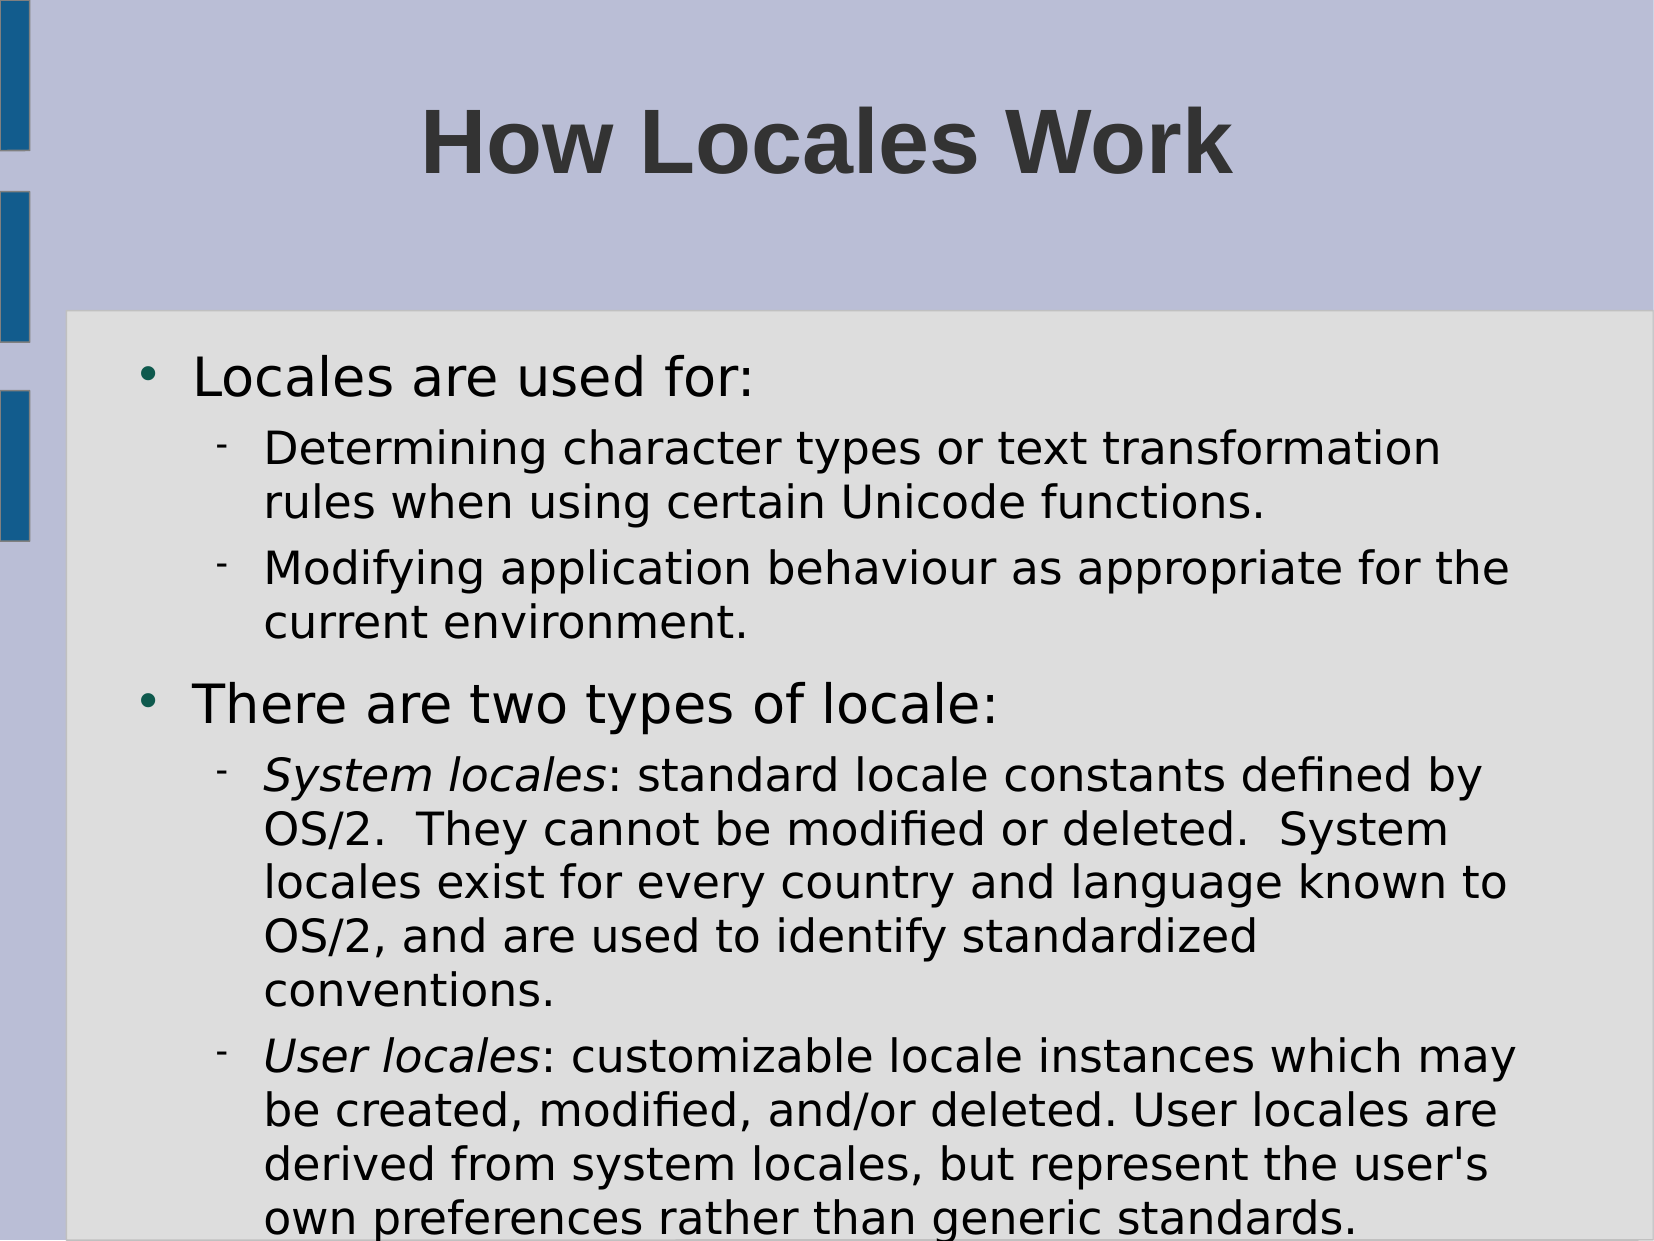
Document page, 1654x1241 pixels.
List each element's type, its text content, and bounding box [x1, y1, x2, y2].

list Locales are used for: Determining character types or text transformation rules when using certain Unicode functions. Modifying application behaviour as appropriate for the current environment. There are two types of locale: System locales: standard locale constants defined by OS/2. They cannot be modified or deleted. System locales exist for every country and language known to OS/2, and are used to identify standardized conventions. User locales: customizable locale instances which may be created, modified, and/or deleted. User locales are derived from system locales, but represent the user's own preferences rather than generic standards. [121, 344, 1534, 1235]
title How Locales Work [121, 91, 1534, 299]
